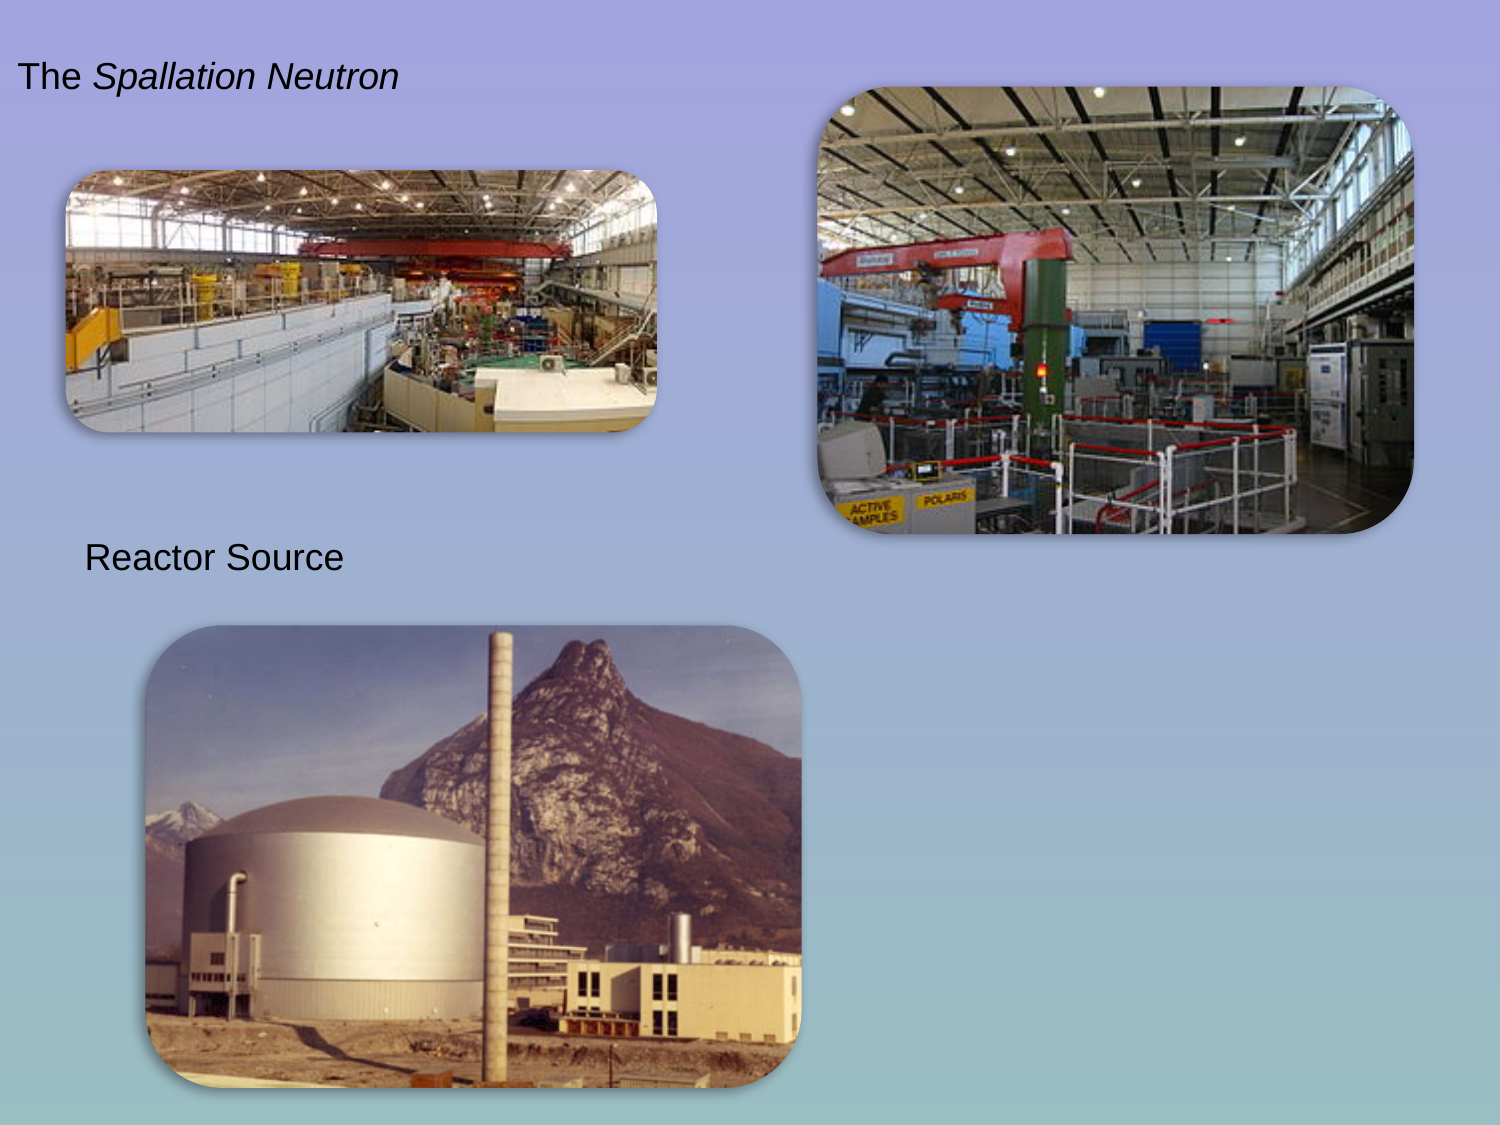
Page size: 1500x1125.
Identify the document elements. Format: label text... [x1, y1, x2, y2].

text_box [65, 86, 1415, 535]
text_box The Spallation Neutron [2, 44, 415, 105]
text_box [67, 525, 802, 1089]
